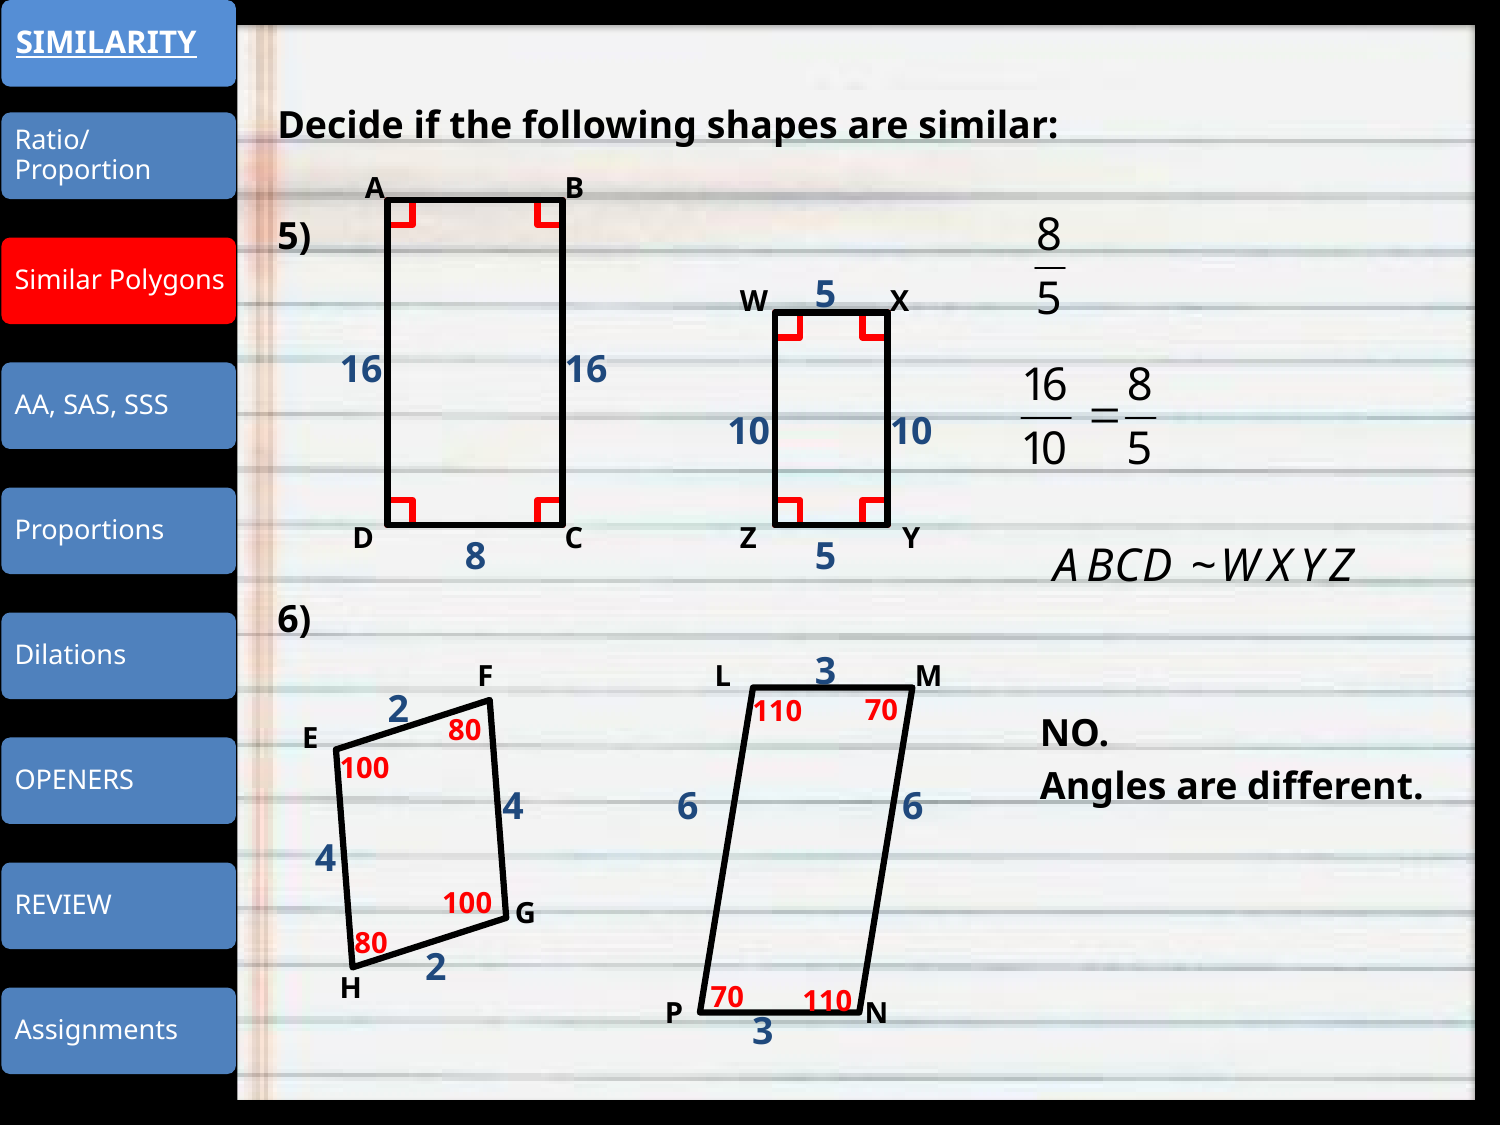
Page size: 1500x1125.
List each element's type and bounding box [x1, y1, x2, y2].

text_box [0, 0, 238, 1125]
text_box [1027, 199, 1074, 326]
text_box [1048, 535, 1383, 593]
text_box [238, 0, 1500, 1125]
text_box [1079, 349, 1164, 476]
text_box [1013, 349, 1078, 476]
